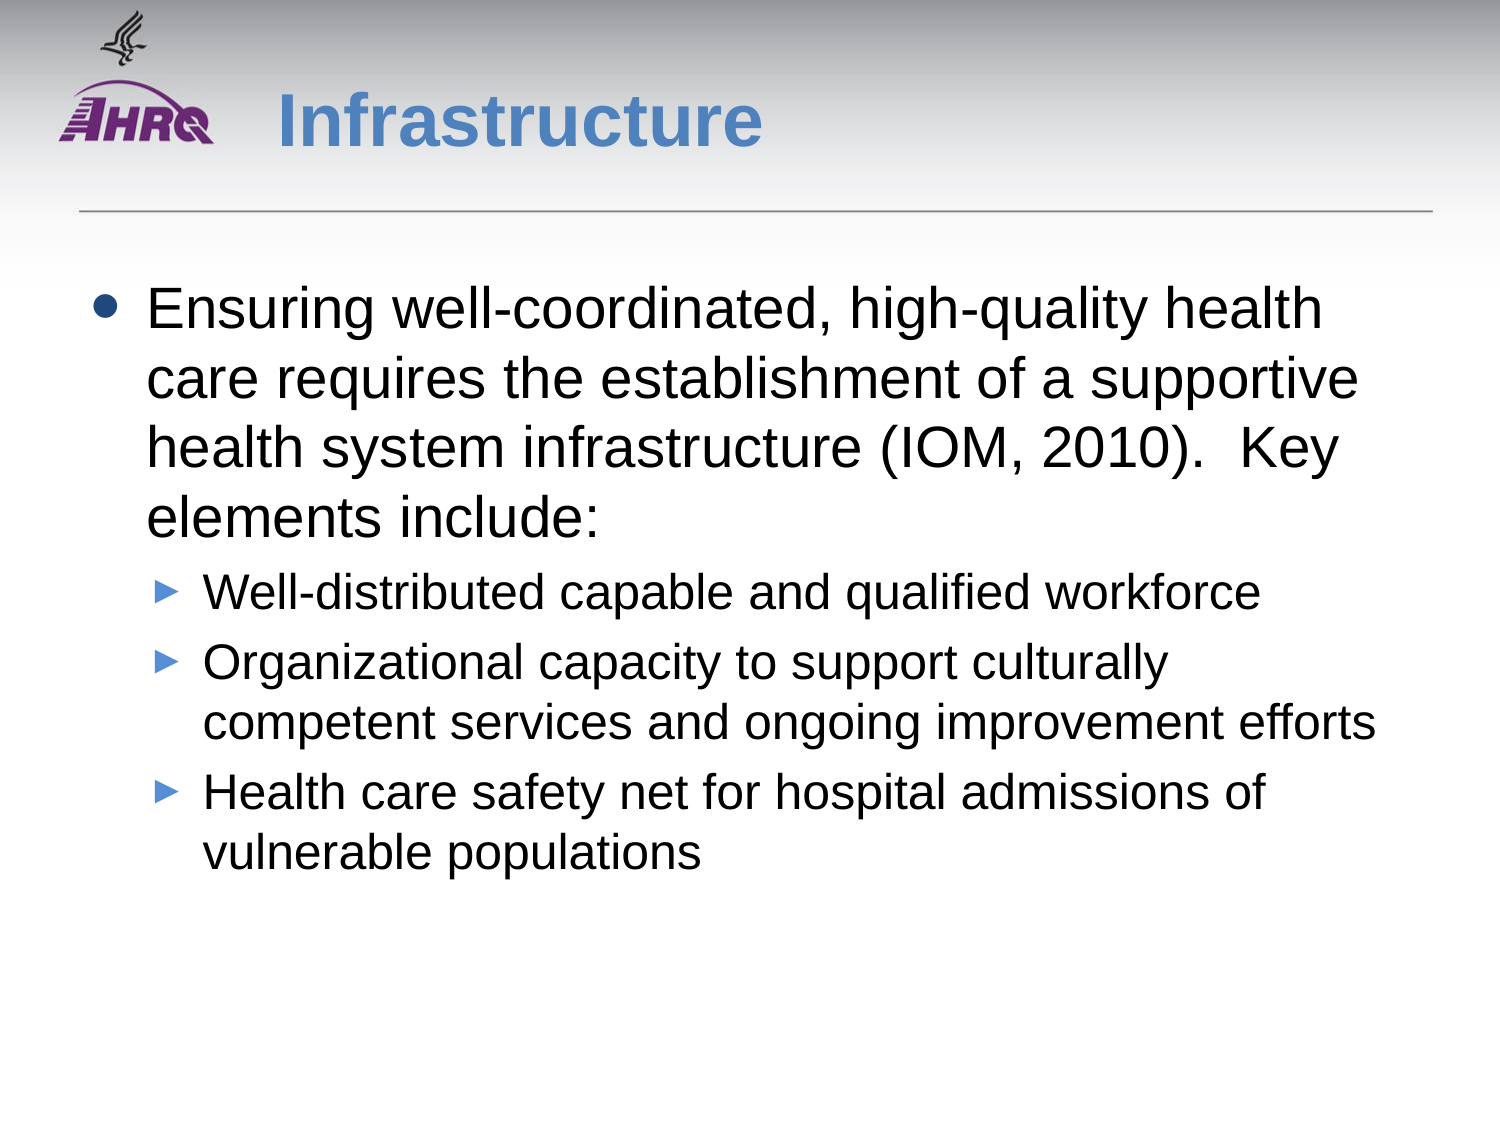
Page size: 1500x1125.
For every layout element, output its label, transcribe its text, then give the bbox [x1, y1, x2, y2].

picture [0, 0, 1500, 1125]
list Ensuring well-coordinated, high-quality health care requires the establishment of a supportive health system infrastructure (IOM, 2010). Key elements include: Well-distributed capable and qualified workforce Organizational capacity to support culturally competent services and ongoing improvement efforts Health care safety net for hospital admissions of vulnerable populations [75, 262, 1425, 1005]
title Infrastructure [262, 45, 1425, 188]
